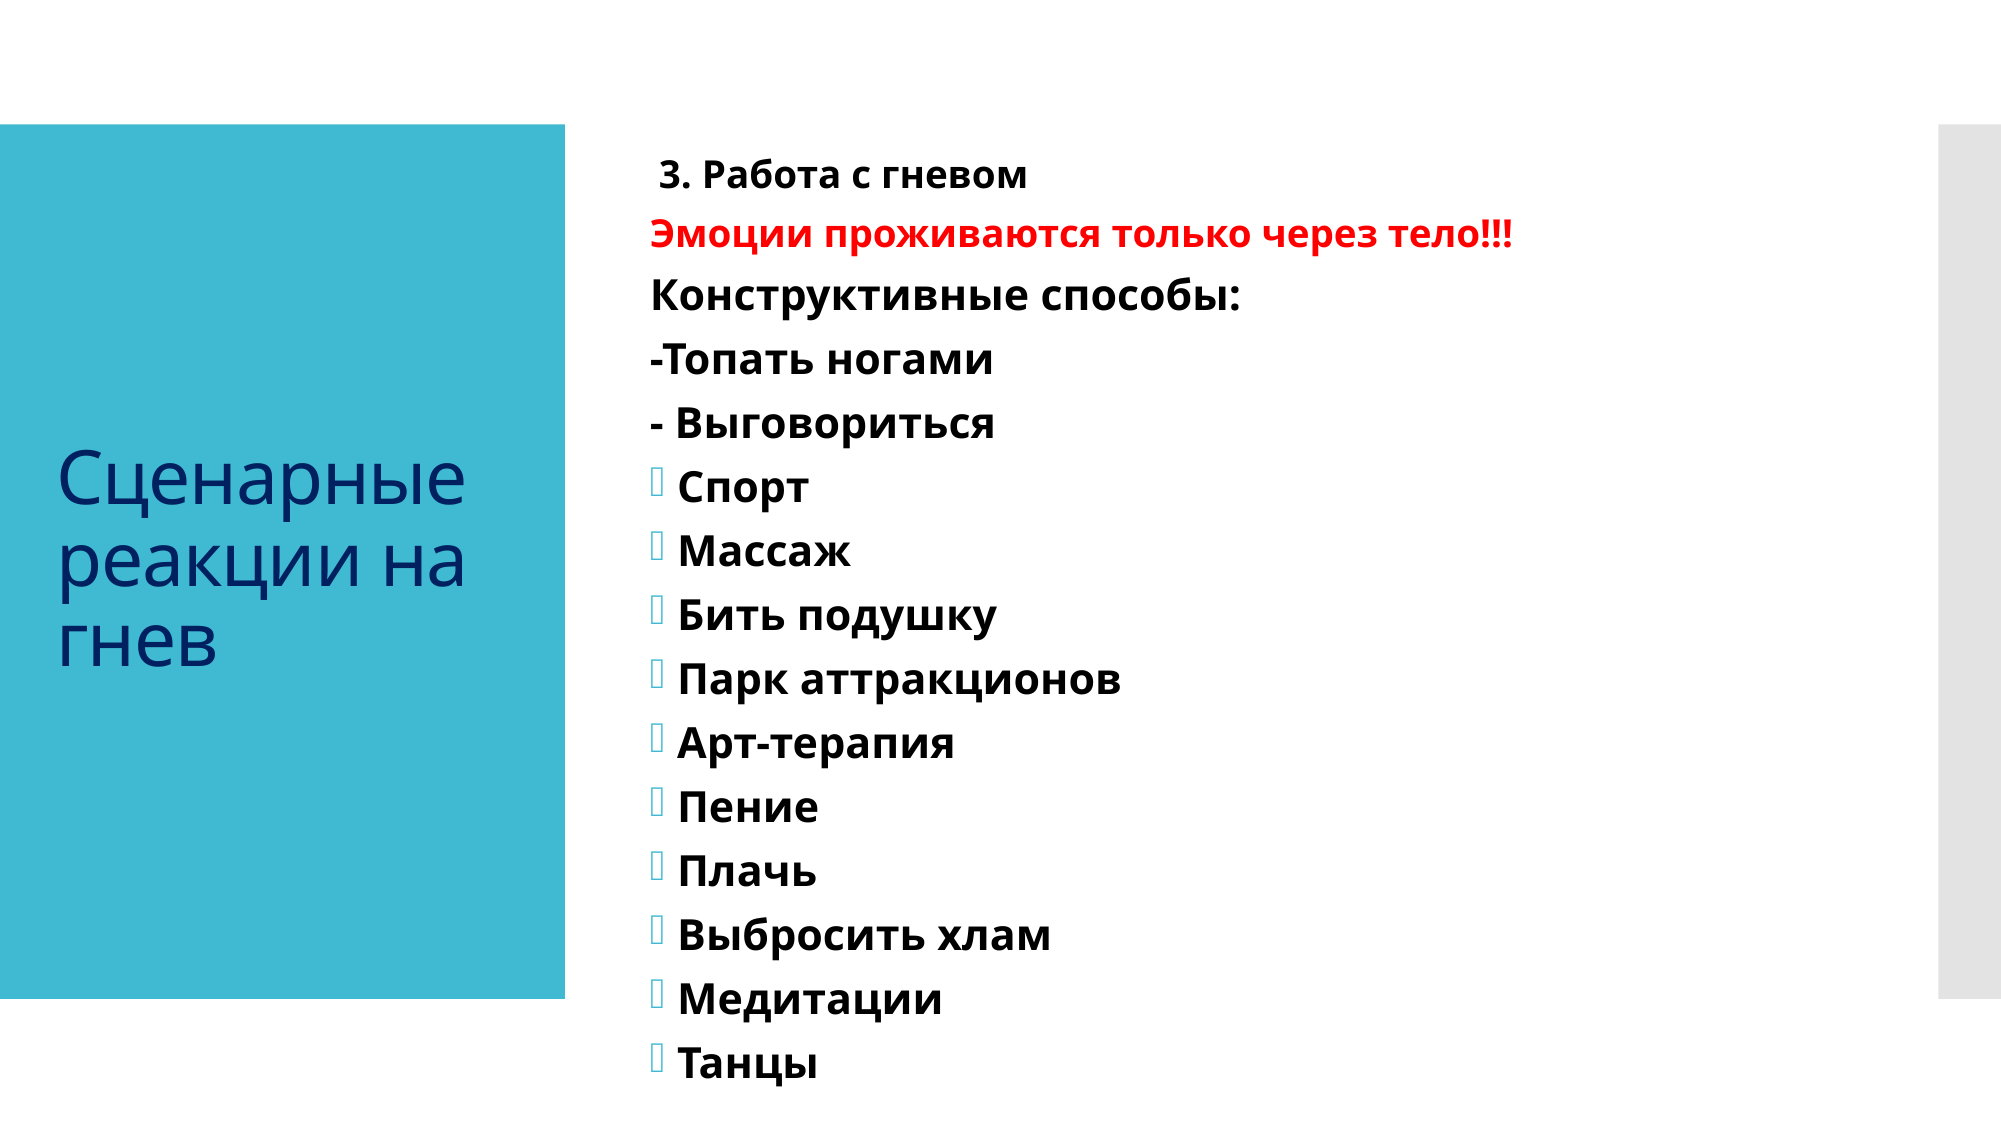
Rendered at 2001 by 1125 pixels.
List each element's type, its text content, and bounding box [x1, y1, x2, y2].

title Сценарные реакции на гнев [41, 184, 525, 940]
list 3. Работа с гневом Эмоции проживаются только через тело!!! Конструктивные способы: -Топать ногами - Выговориться Спорт Массаж Бить подушку Парк аттракционов Арт-терапия Пение Плачь Выбросить хлам Медитации Танцы [634, 87, 1835, 1098]
